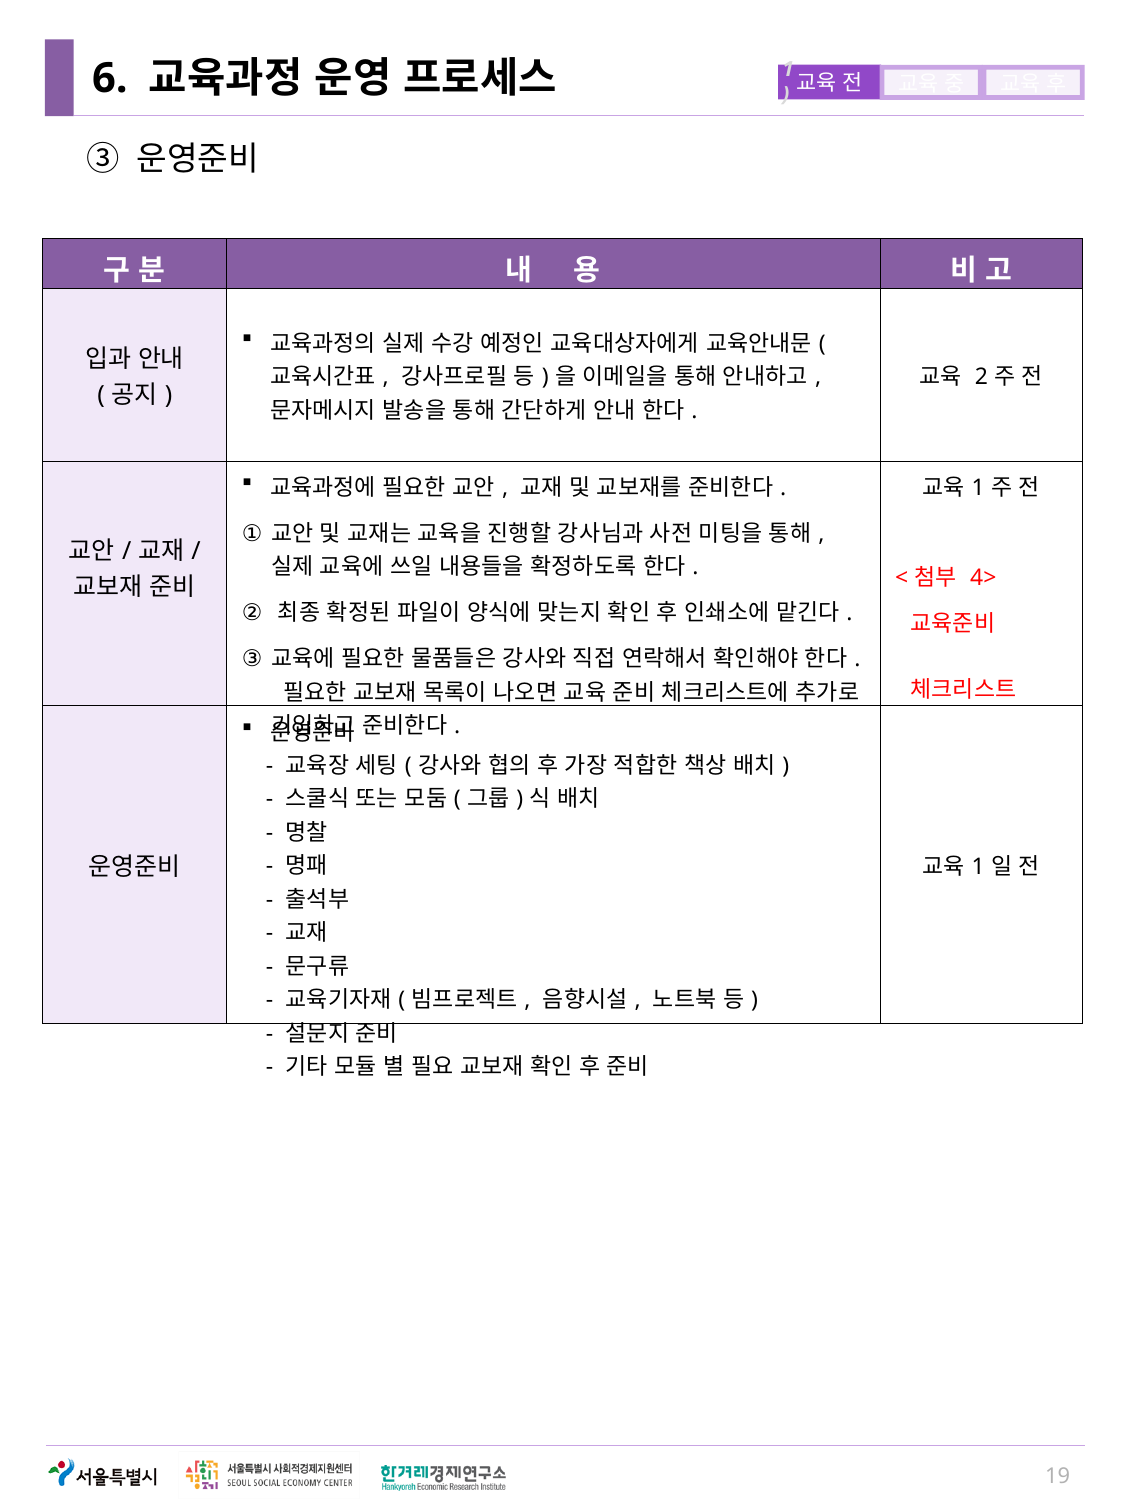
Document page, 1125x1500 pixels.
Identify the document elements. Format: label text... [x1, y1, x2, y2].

picture [381, 1465, 506, 1491]
table_cell 교육 2주 전 [881, 289, 1082, 461]
slide_number 19 [832, 1436, 1086, 1500]
table_cell 운영준비 - 교육장 세팅(강사와 협의 후 가장 적합한 책상 배치) - 스쿨식 또는 모둠(그룹)식 배치 - 명찰 - 명패 - 출석부 - 교재 - 문구류 - 교육기자재(빔프로젝트, 음향시설, 노트북 등) - 설문지 준비 - 기타 모듈 별 필요 교보재 확인 후 준비 [227, 706, 880, 1023]
table_cell 교육1주 전 <첨부 4> 교육준비 체크리스트 [881, 462, 1082, 705]
table_cell 입과 안내 (공지) [43, 289, 226, 461]
table_header 비 고 [881, 239, 1082, 288]
picture [178, 1451, 360, 1499]
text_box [780, 55, 1083, 98]
text_box ③ 운영준비 [71, 130, 274, 185]
table_cell 교육1일 전 [881, 706, 1082, 1023]
table_cell 교육과정의 실제 수강 예정인 교육대상자에게 교육안내문(교육시간표, 강사프로필 등)을 이메일을 통해 안내하고, 문자메시지 발송을 통해 간단하게 안내 한다. [227, 289, 880, 461]
table_cell 교육과정에 필요한 교안, 교재 및 교보재를 준비한다. 교안 및 교재는 교육을 진행할 강사님과 사전 미팅을 통해, 실제 교육에 쓰일 내용들을 확정하도록 한다. 최종 확정된 파일이 양식에 맞는지 확인 후 인쇄소에 맡긴다. 교육에 필요한 물품들은 강사와 직접 연락해서 확인해야 한다. 필요한 교보재 목록이 나오면 교육 준비 체크리스트에 추가로 기입하고 준비한다. [227, 462, 880, 705]
table_cell 운영준비 [43, 706, 226, 1023]
picture [48, 1457, 157, 1486]
table_cell 교안/교재/ 교보재 준비 [43, 462, 226, 705]
title 6. 교육과정 운영 프로세스 [77, 49, 1034, 110]
table_header 구 분 [43, 239, 226, 288]
table_header 내 용 [227, 239, 880, 288]
